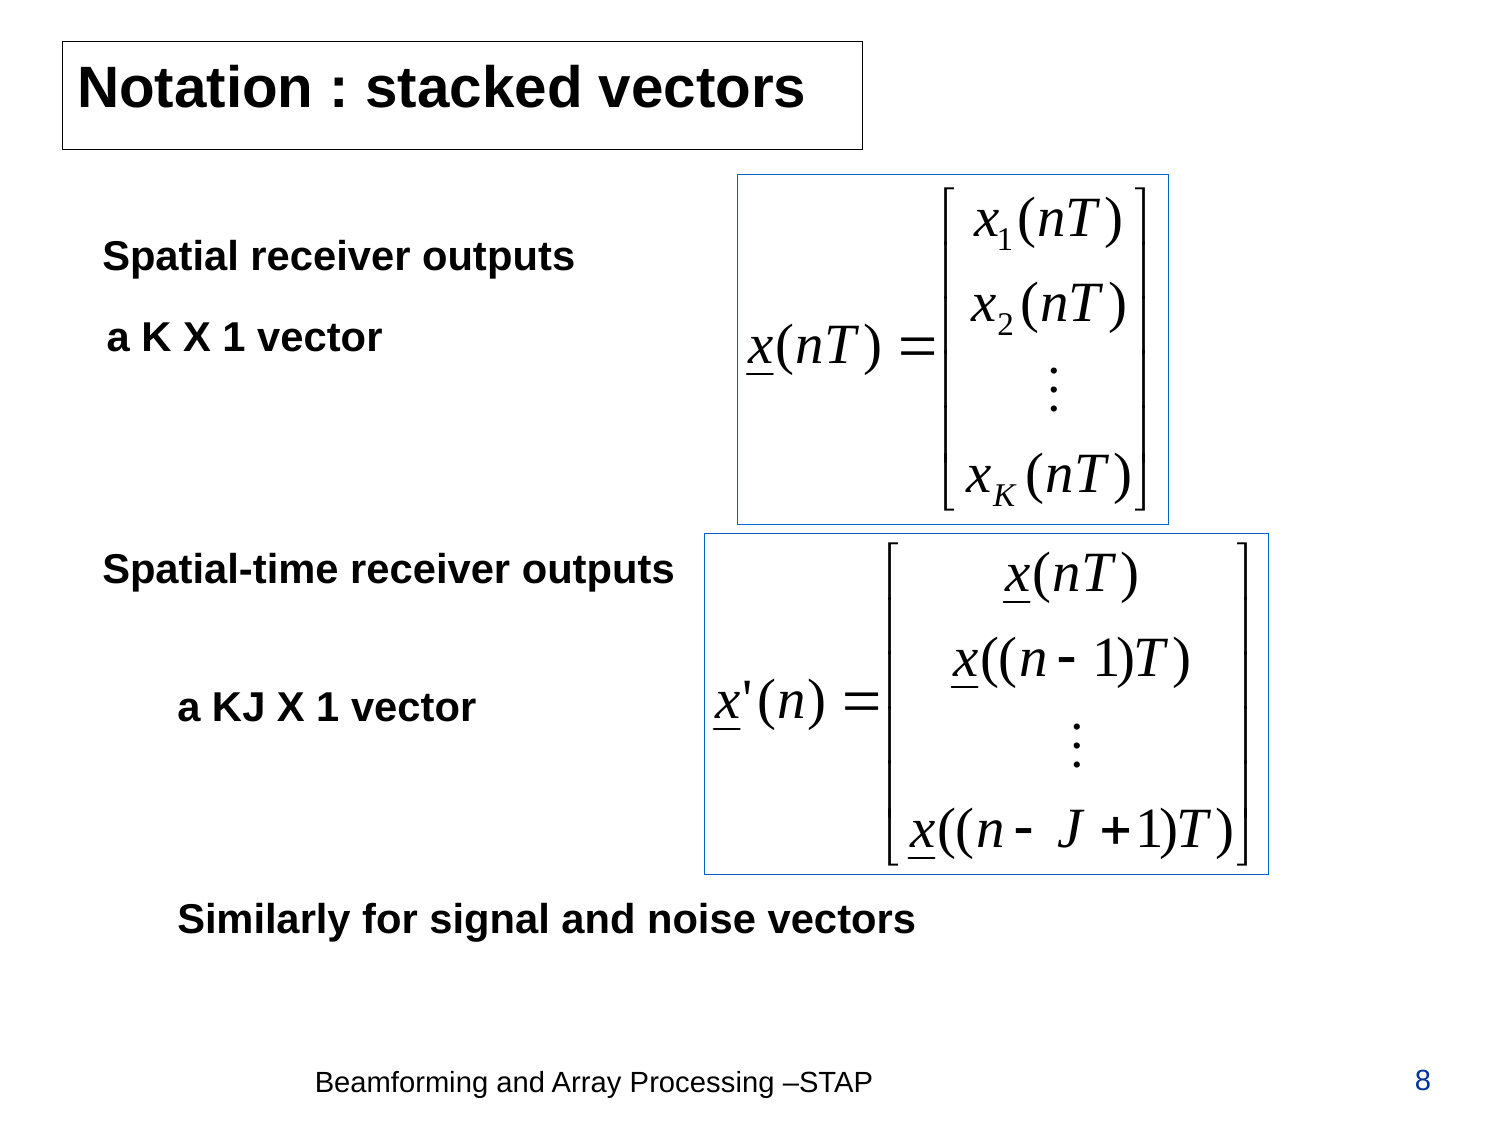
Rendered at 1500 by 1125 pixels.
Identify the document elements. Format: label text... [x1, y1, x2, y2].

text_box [737, 173, 1170, 526]
text_box Similarly for signal and noise vectors [162, 874, 963, 957]
text_box a K X 1 vector [91, 292, 550, 375]
text_box Spatial-time receiver outputs [87, 524, 734, 607]
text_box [704, 533, 1269, 876]
text_box Spatial receiver outputs [87, 211, 657, 293]
text_box a KJ X 1 vector [162, 662, 621, 744]
title Notation : stacked vectors [62, 41, 863, 150]
slide_number 8 [1207, 1055, 1447, 1102]
